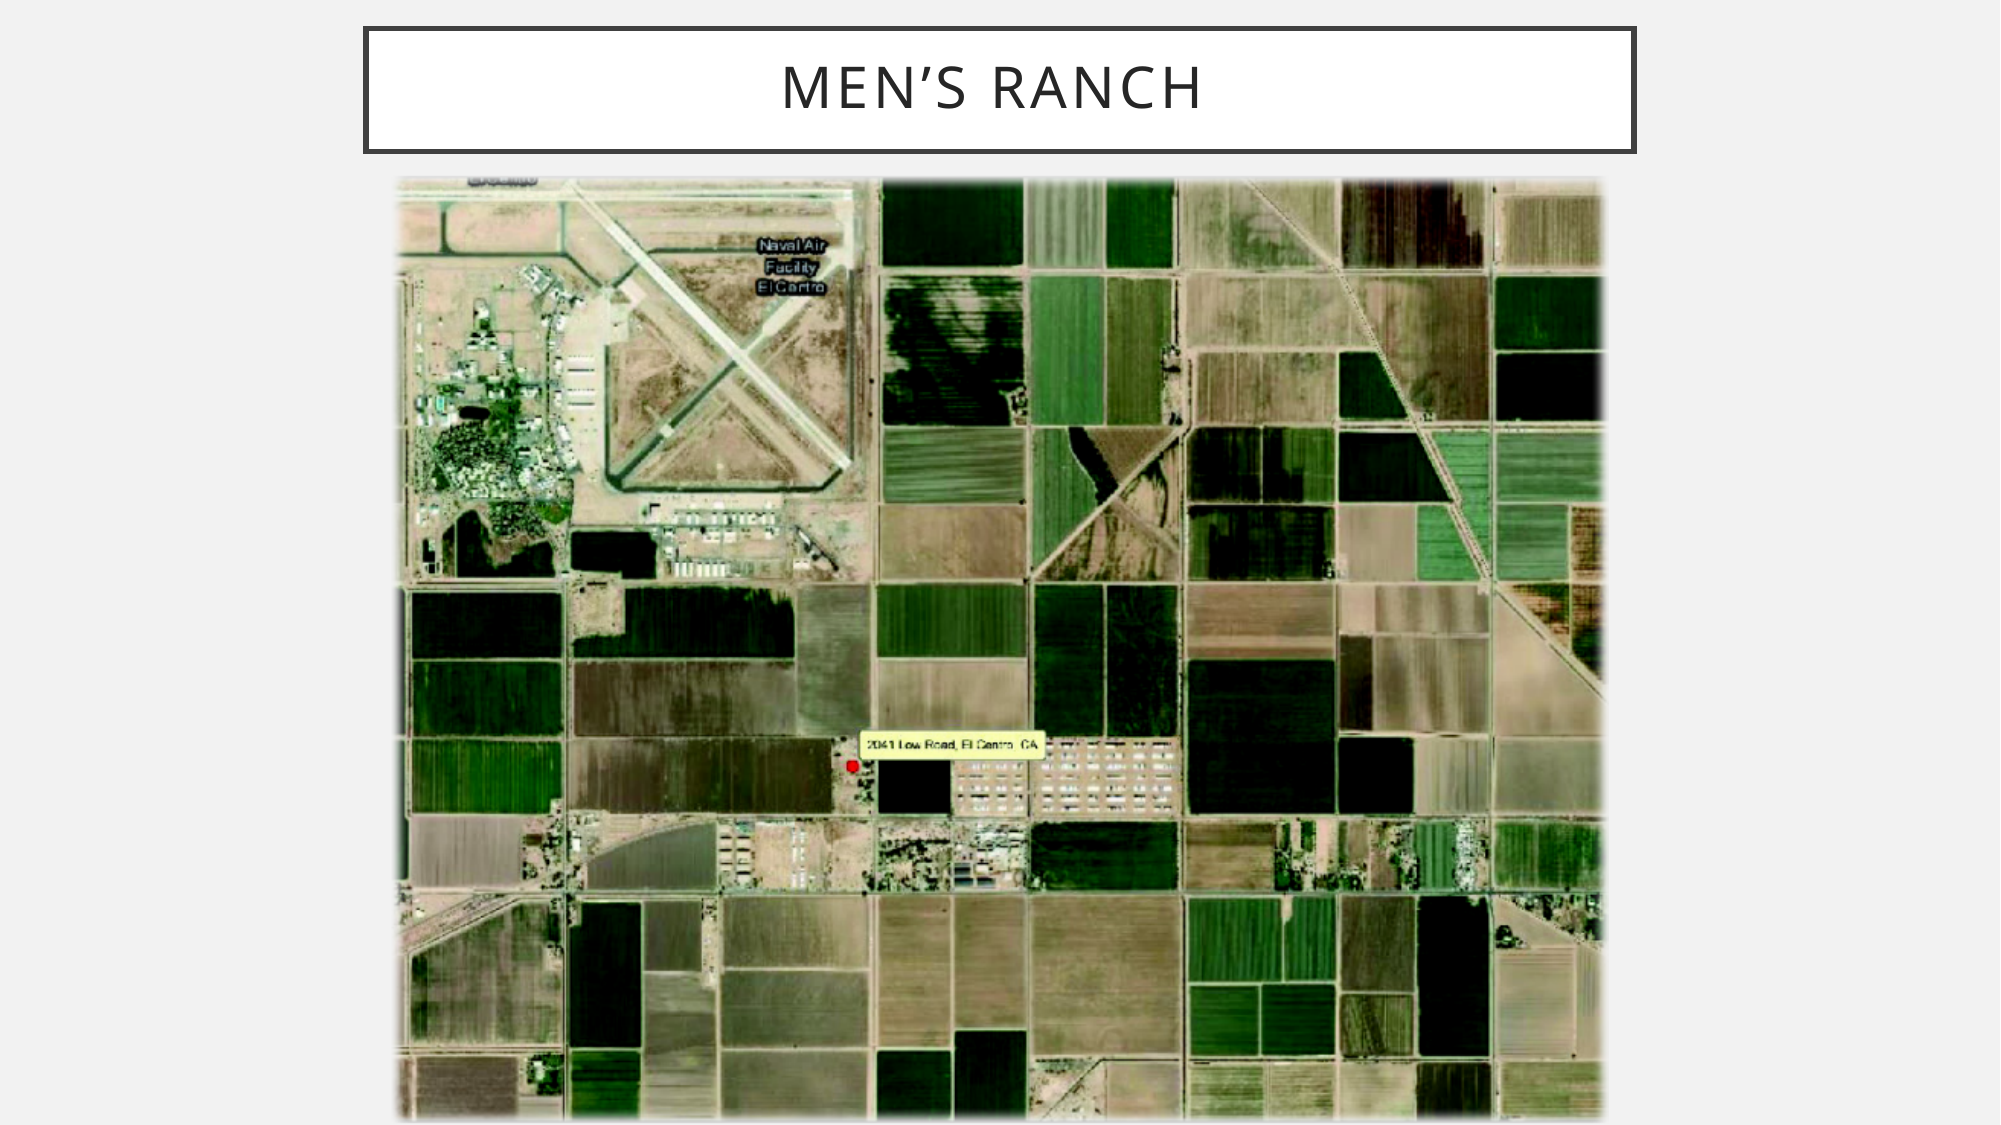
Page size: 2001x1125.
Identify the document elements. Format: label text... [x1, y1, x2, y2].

picture [391, 173, 1609, 1125]
title Men’s Ranch [363, 26, 1637, 154]
